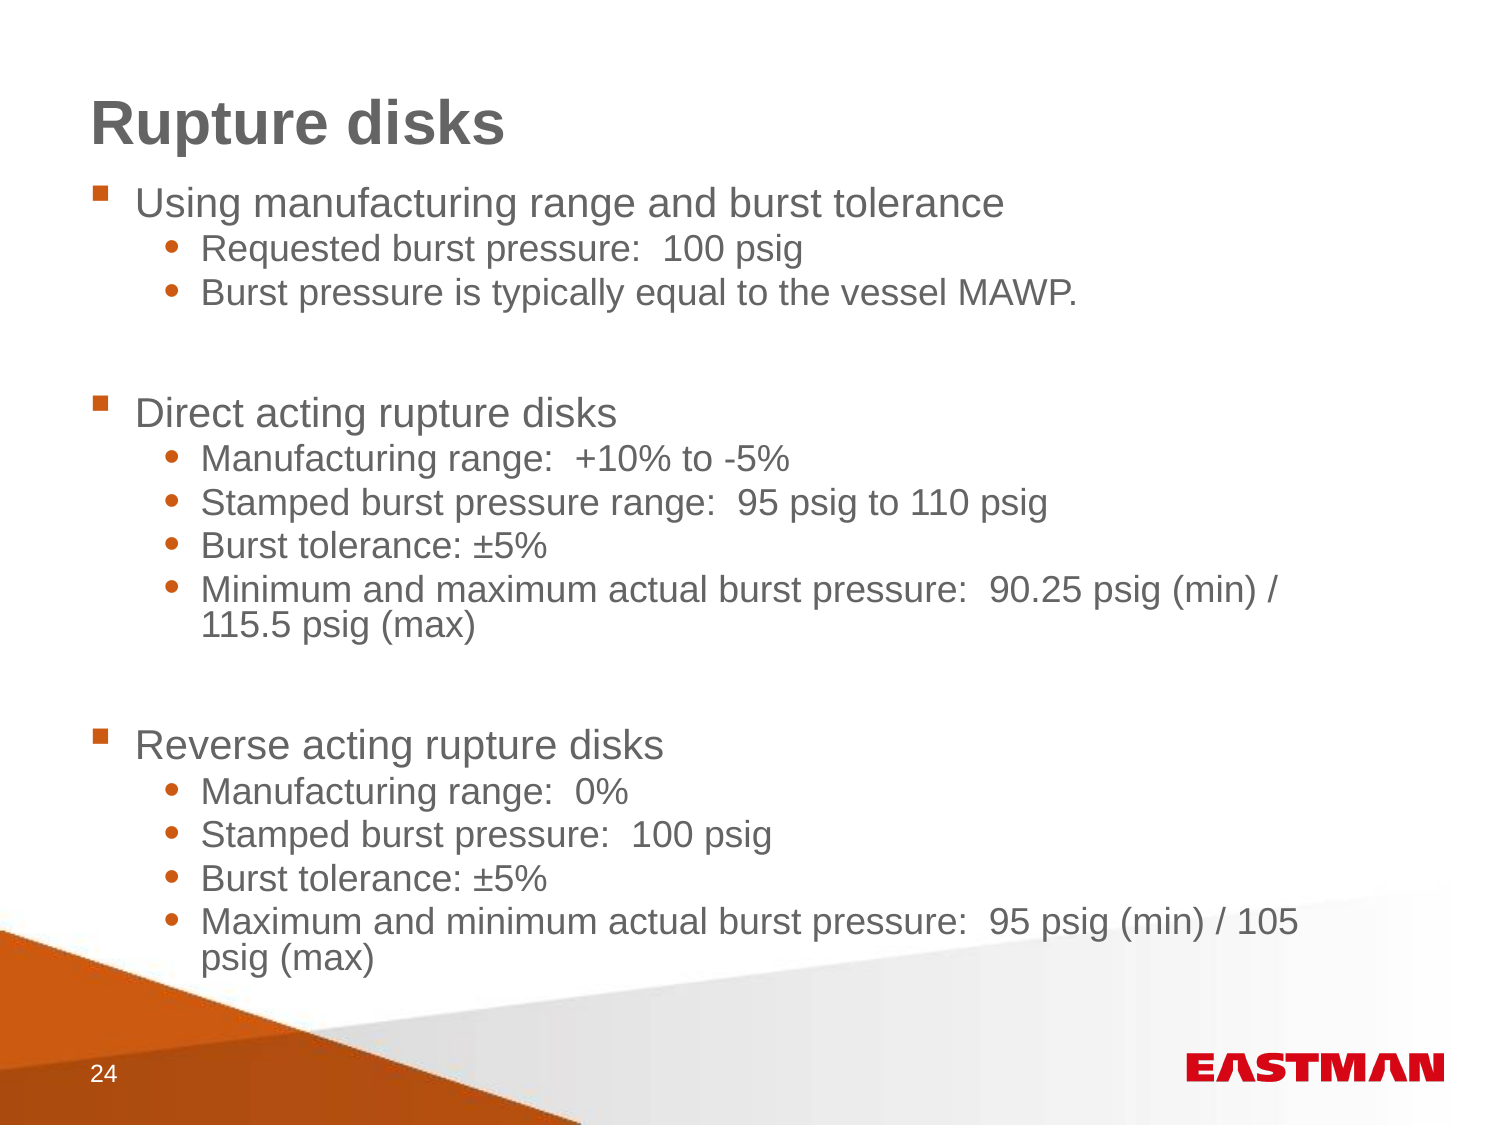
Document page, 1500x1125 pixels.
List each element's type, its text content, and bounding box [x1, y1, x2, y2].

title Rupture disks [75, 75, 1425, 225]
picture [0, 859, 1500, 1125]
list Using manufacturing range and burst tolerance Requested burst pressure: 100 psig Burst pressure is typically equal to the vessel MAWP. Direct acting rupture disks Manufacturing range: +10% to -5% Stamped burst pressure range: 95 psig to 110 psig Burst tolerance: ±5% Minimum and maximum actual burst pressure: 90.25 psig (min) / 115.5 psig (max) Reverse acting rupture disks Manufacturing range: 0% Stamped burst pressure: 100 psig Burst tolerance: ±5% Maximum and minimum actual burst pressure: 95 psig (min) / 105 psig (max) [73, 178, 1349, 987]
slide_number 24 [75, 1042, 150, 1103]
